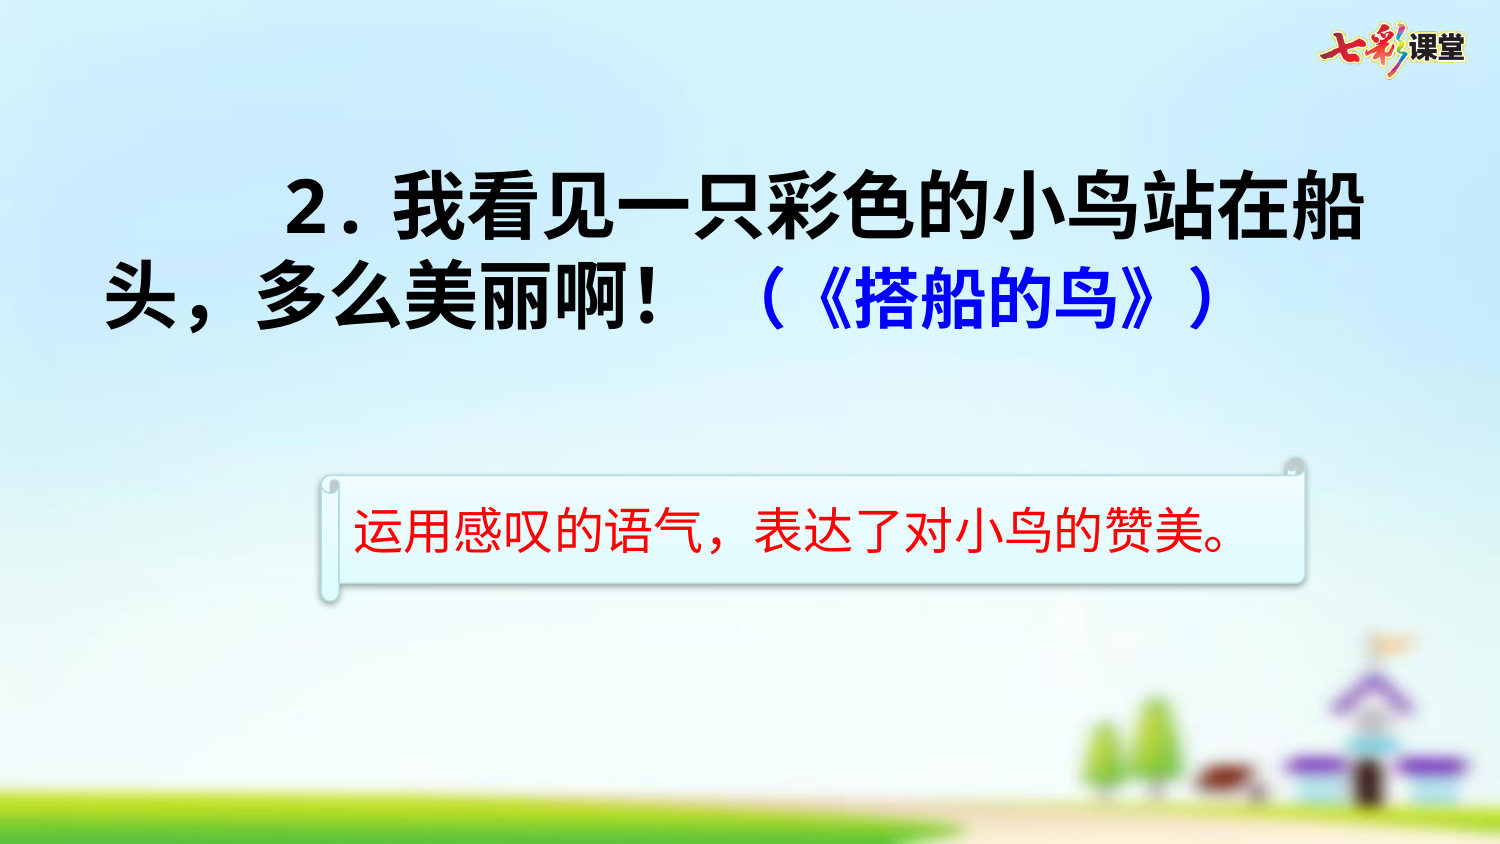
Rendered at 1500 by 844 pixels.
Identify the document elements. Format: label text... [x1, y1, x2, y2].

picture [0, 0, 1500, 844]
text_box 2.我看见一只彩色的小鸟站在船头，多么美丽啊！ （《搭船的鸟》） [88, 151, 1408, 347]
text_box 运用感叹的语气，表达了对小鸟的赞美。 [320, 456, 1306, 603]
